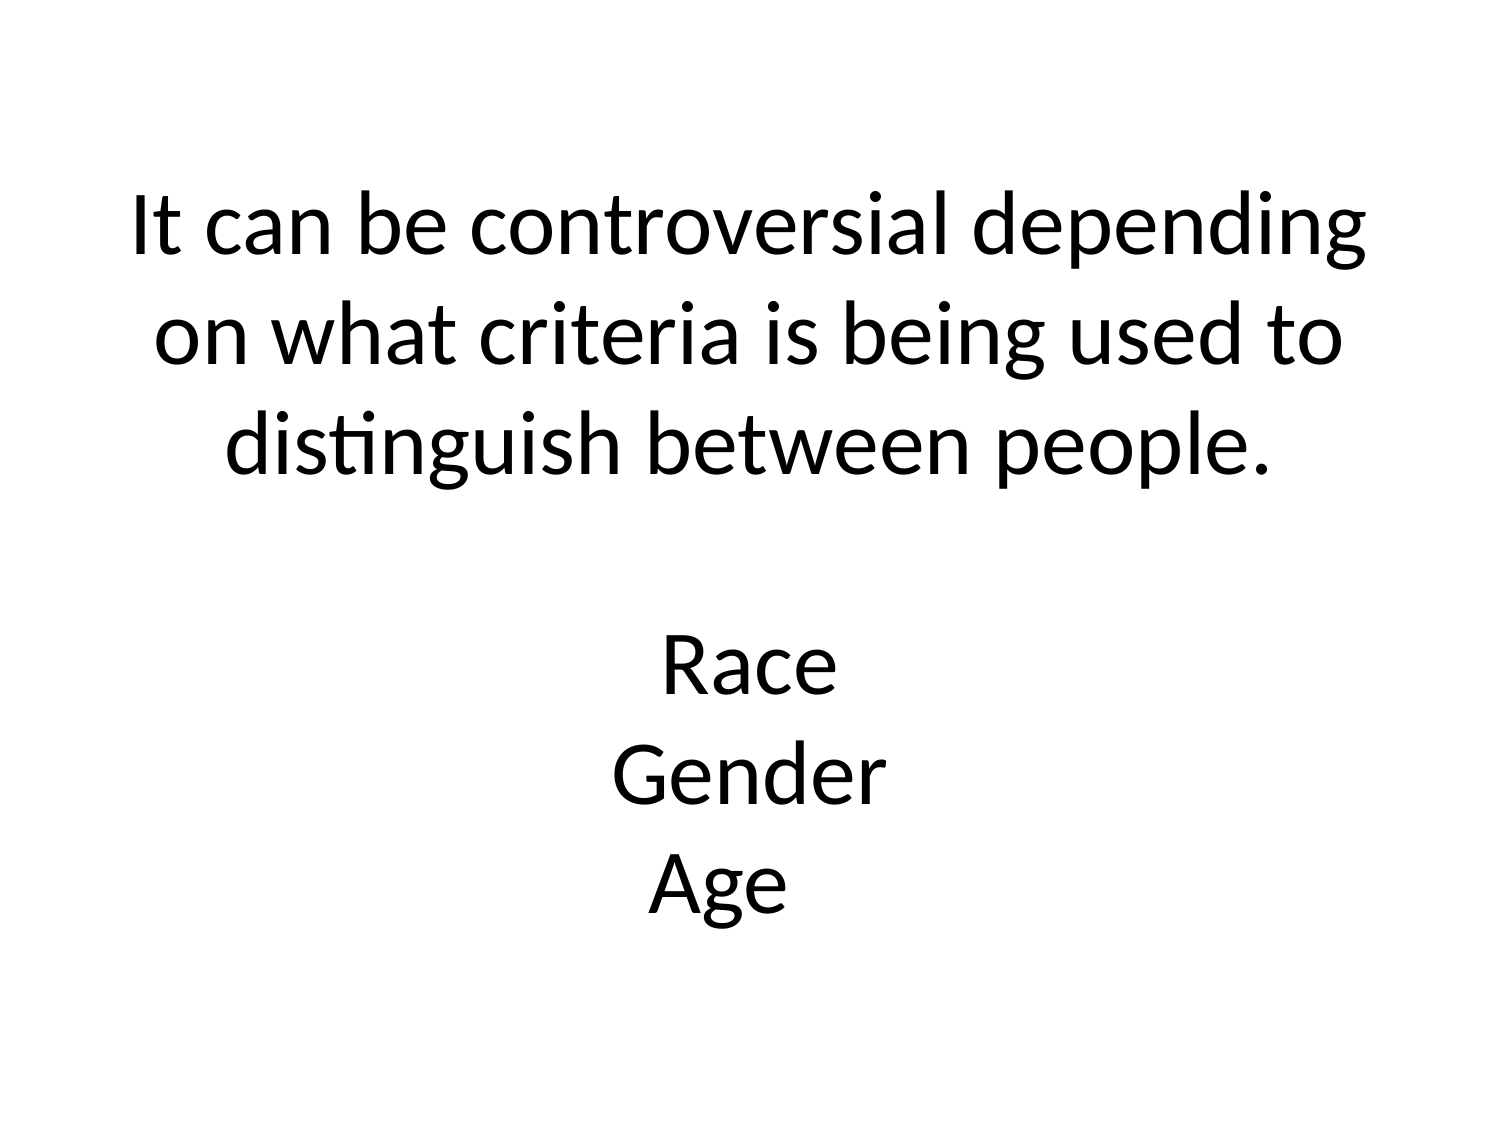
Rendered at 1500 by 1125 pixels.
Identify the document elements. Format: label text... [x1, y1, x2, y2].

title It can be controversial depending on what criteria is being used to distinguish between people. Race Gender Age [74, 44, 1426, 1051]
